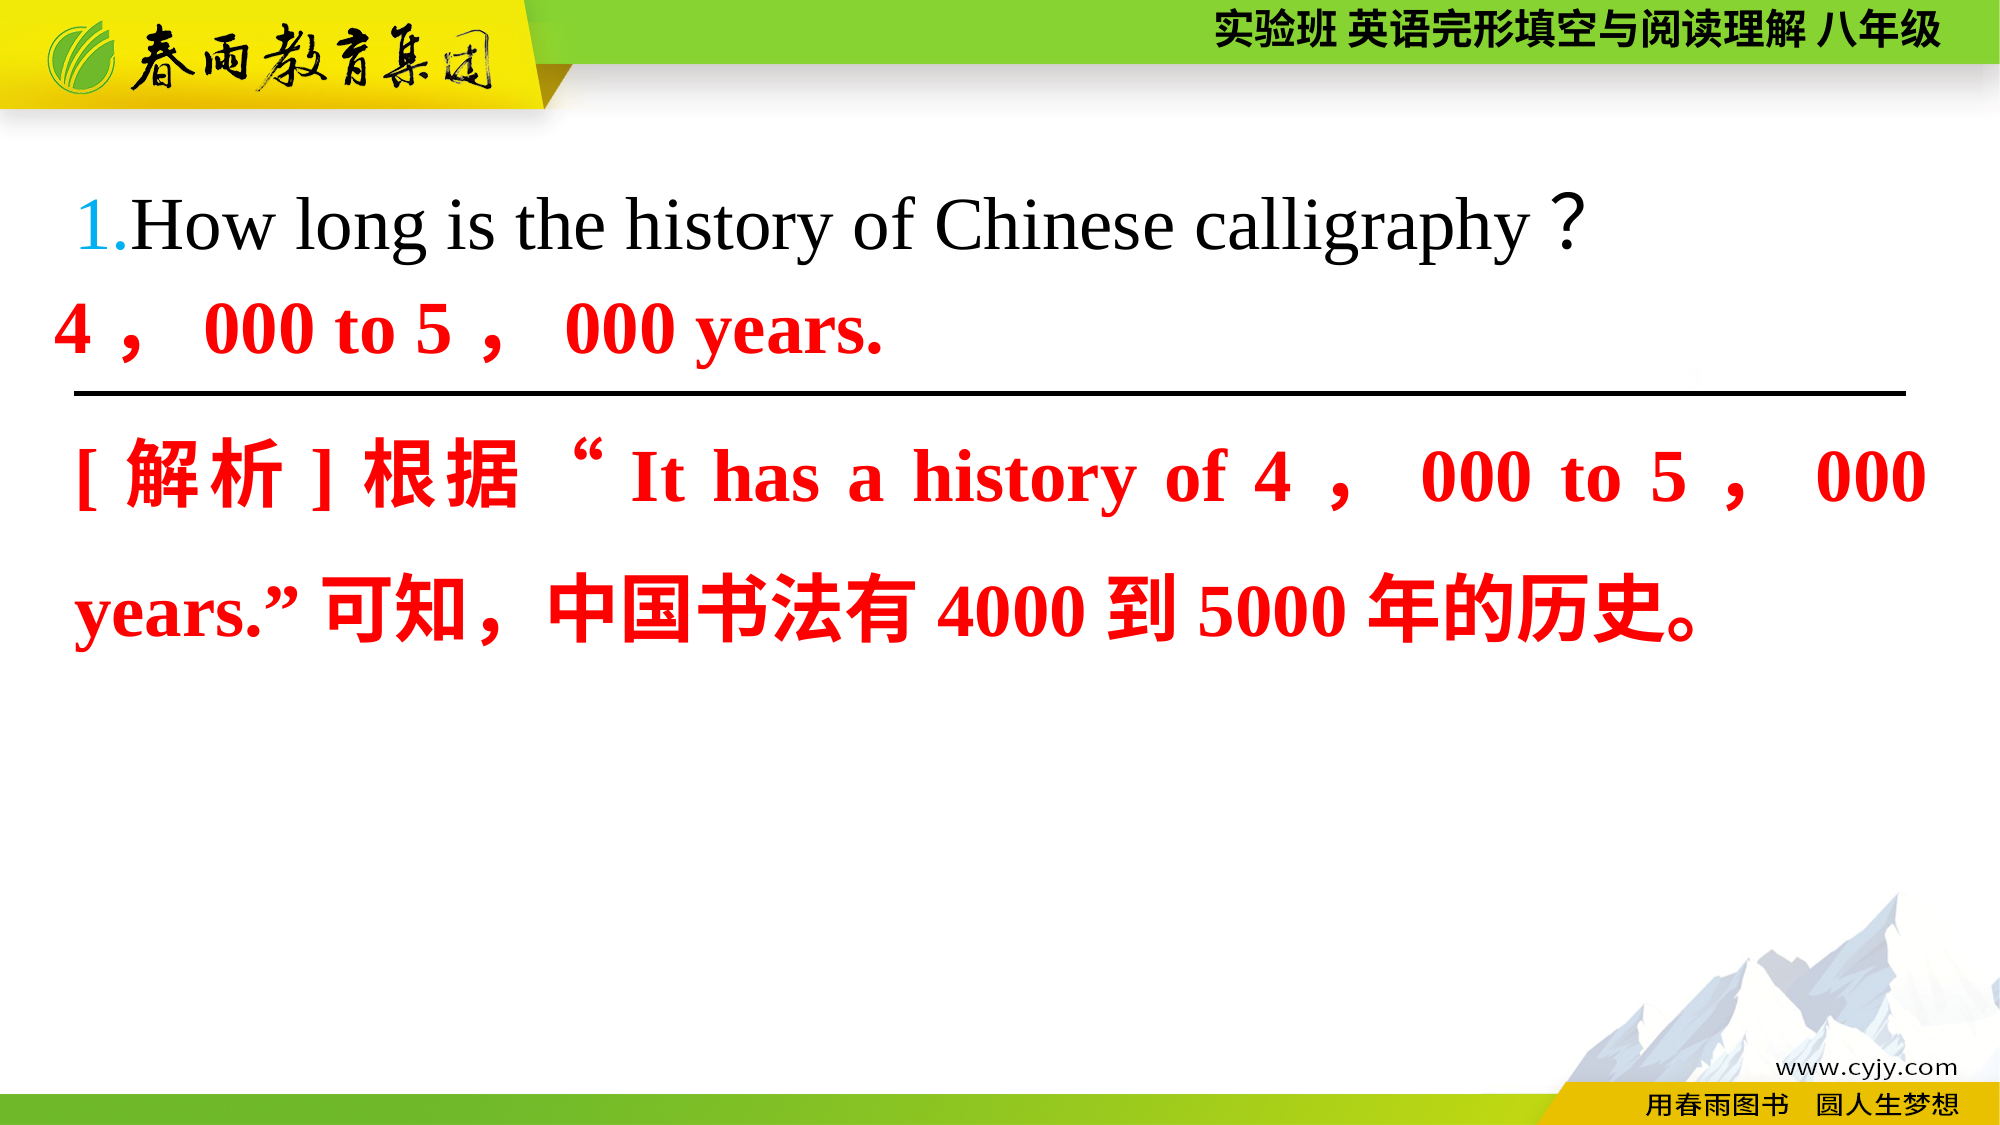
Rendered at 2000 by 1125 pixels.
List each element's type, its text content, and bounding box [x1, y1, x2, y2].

picture [0, 0, 2000, 1125]
text_box [解析]根据“It has a history of 4，000 to 5，000 years.”可知，中国书法有4000到5000年的历史。 [59, 373, 1944, 659]
list 1.How long is the history of Chinese calligraphy？ ， [59, 122, 1944, 373]
text_box 4，000 to 5，000 years. [40, 271, 993, 377]
